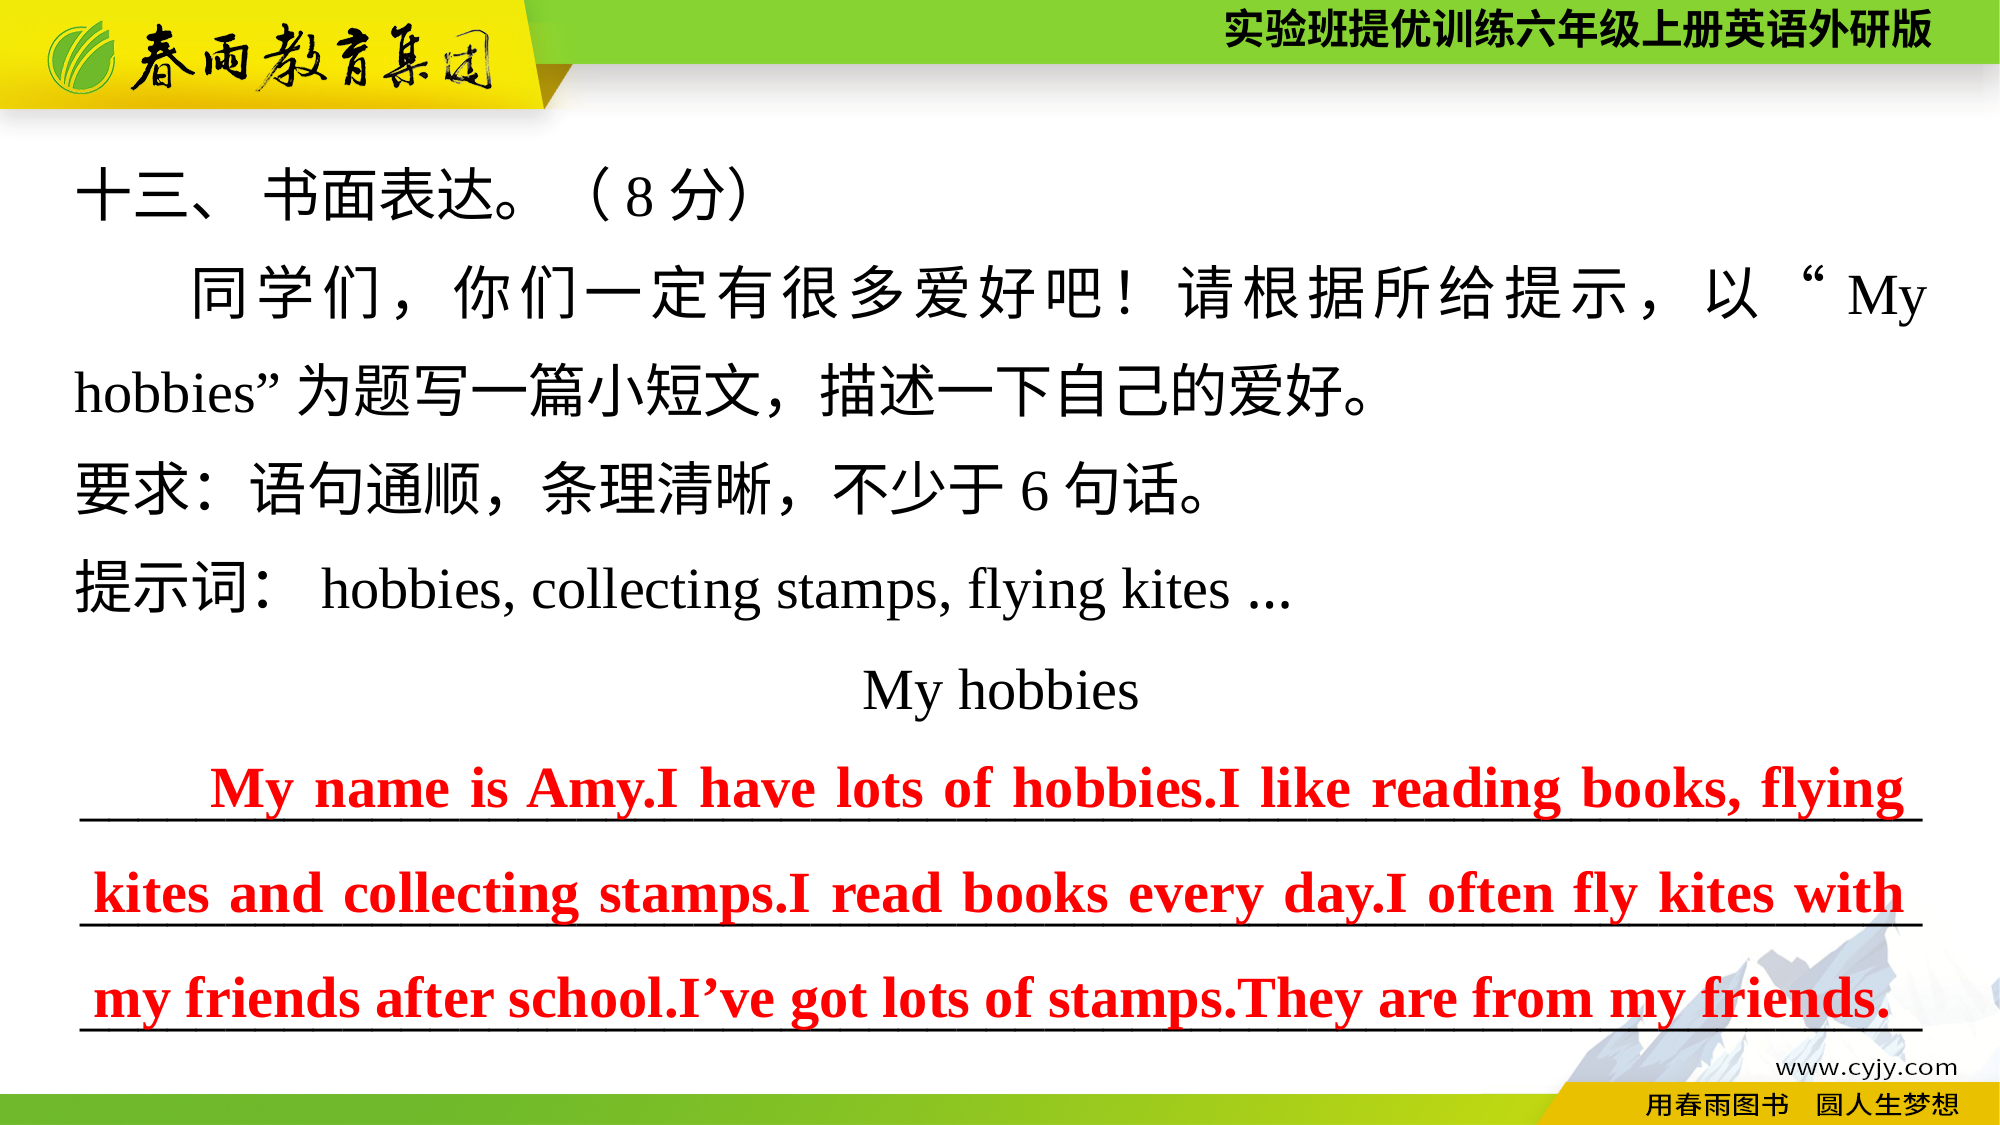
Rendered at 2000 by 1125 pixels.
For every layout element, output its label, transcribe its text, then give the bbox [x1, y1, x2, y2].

picture [0, 0, 2000, 1125]
text_box My hobbies _____________________________________________________________________________________________________________________________________________________________________________________________ [59, 608, 1944, 1044]
list 十三、 书面表达。（8分） 同学们，你们一定有很多爱好吧！请根据所给提示，以“My hobbies”为题写一篇小短文，描述一下自己的爱好。 要求：语句通顺，条理清晰，不少于6句话。 提示词：hobbies, collecting stamps, flying kites ... [59, 122, 1944, 608]
text_box My name is Amy.I have lots of hobbies.I like reading books, flying kites and collecting stamps.I read books every day.I often fly kites with my friends after school.I’ve got lots of stamps.They are from my friends. [78, 706, 1922, 1037]
